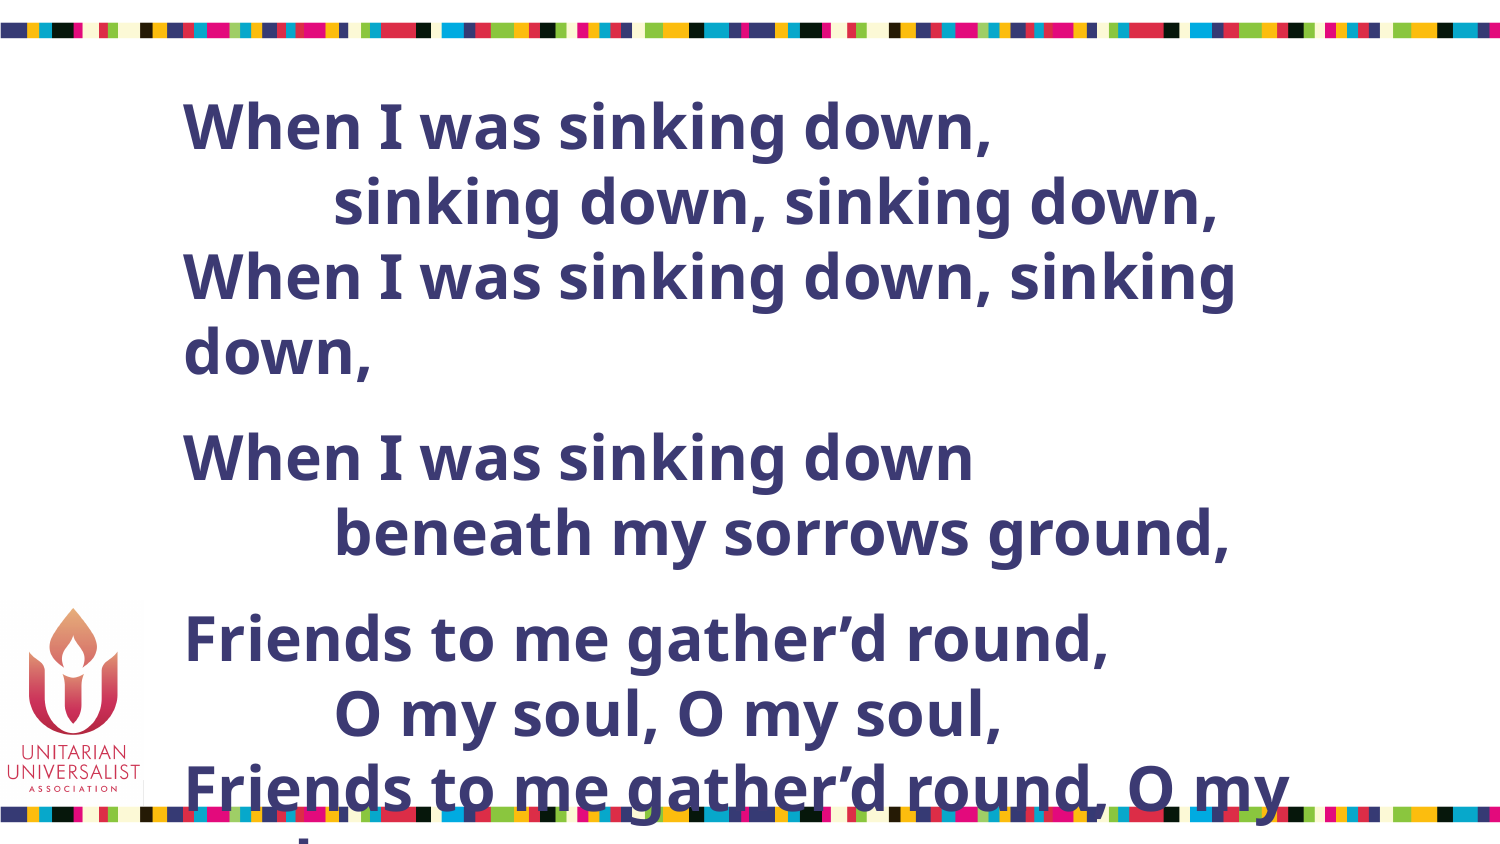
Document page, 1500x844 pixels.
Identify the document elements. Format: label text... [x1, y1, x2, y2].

picture [0, 600, 1500, 824]
picture [0, 22, 1500, 40]
text_box When I was sinking down, sinking down, sinking down, When I was sinking down, sinking down, When I was sinking down beneath my sorrows ground, Friends to me gather’d round, O my soul, O my soul, Friends to me gather’d round, O my soul. [168, 72, 1421, 805]
text_box When I was sinking down, sinking down, sinking down, When I was sinking down, sinking down, When I was sinking down beneath my sorrows ground, Friends to me gather’d round, O my soul, O my soul, Friends to me gather’d round, O my soul. [168, 832, 1421, 844]
